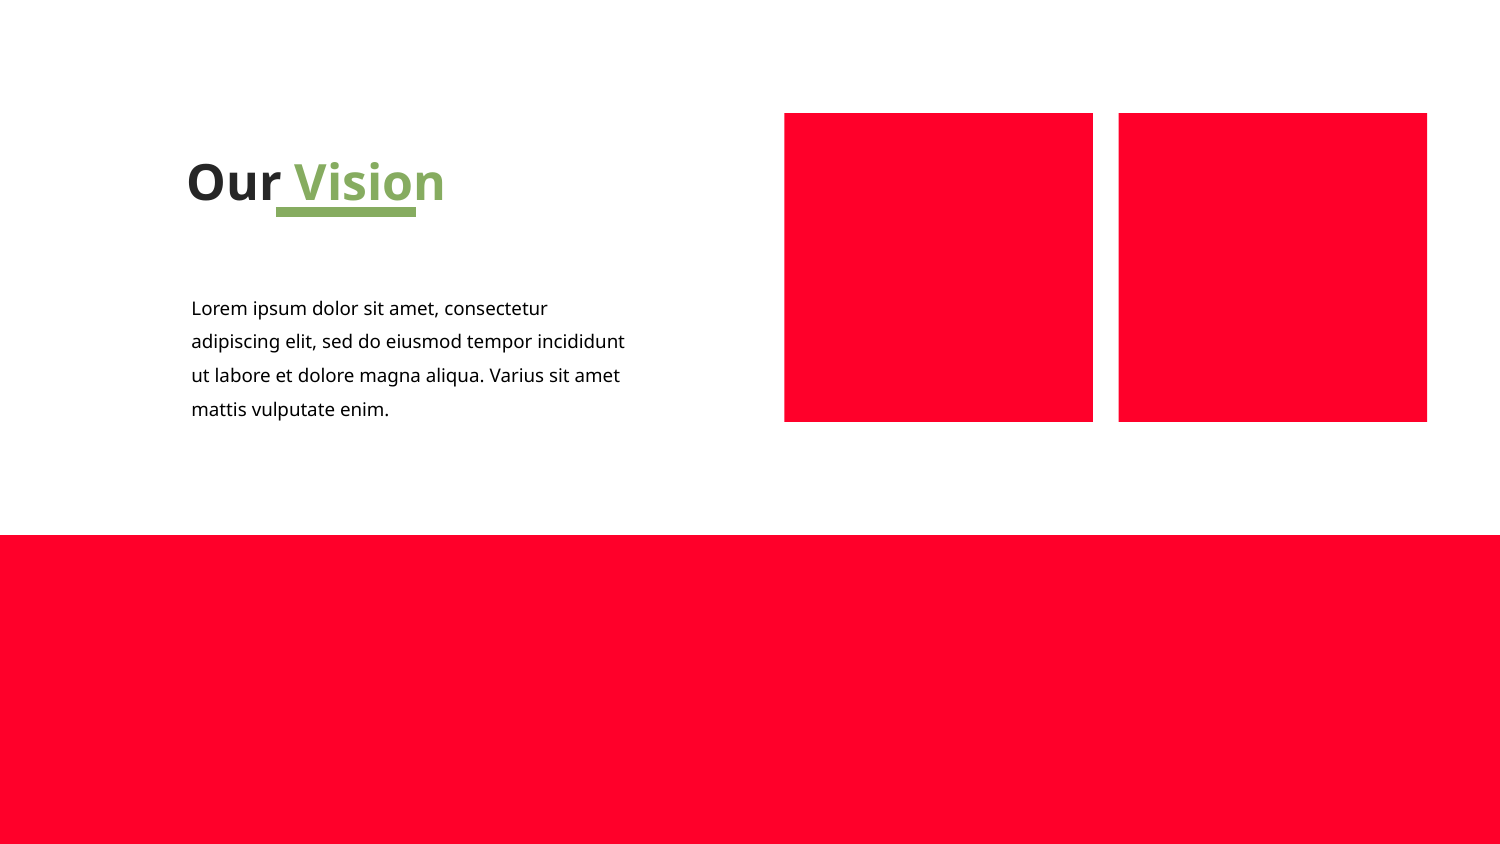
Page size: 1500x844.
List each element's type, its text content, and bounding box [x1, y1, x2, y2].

picture [1118, 113, 1428, 422]
picture [784, 113, 1093, 422]
picture [0, 535, 1500, 844]
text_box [186, 152, 577, 212]
text_box Lorem ipsum dolor sit amet, consectetur adipiscing elit, sed do eiusmod tempor incididunt ut labore et dolore magna aliqua. Varius sit amet mattis vulputate enim. [176, 277, 644, 428]
